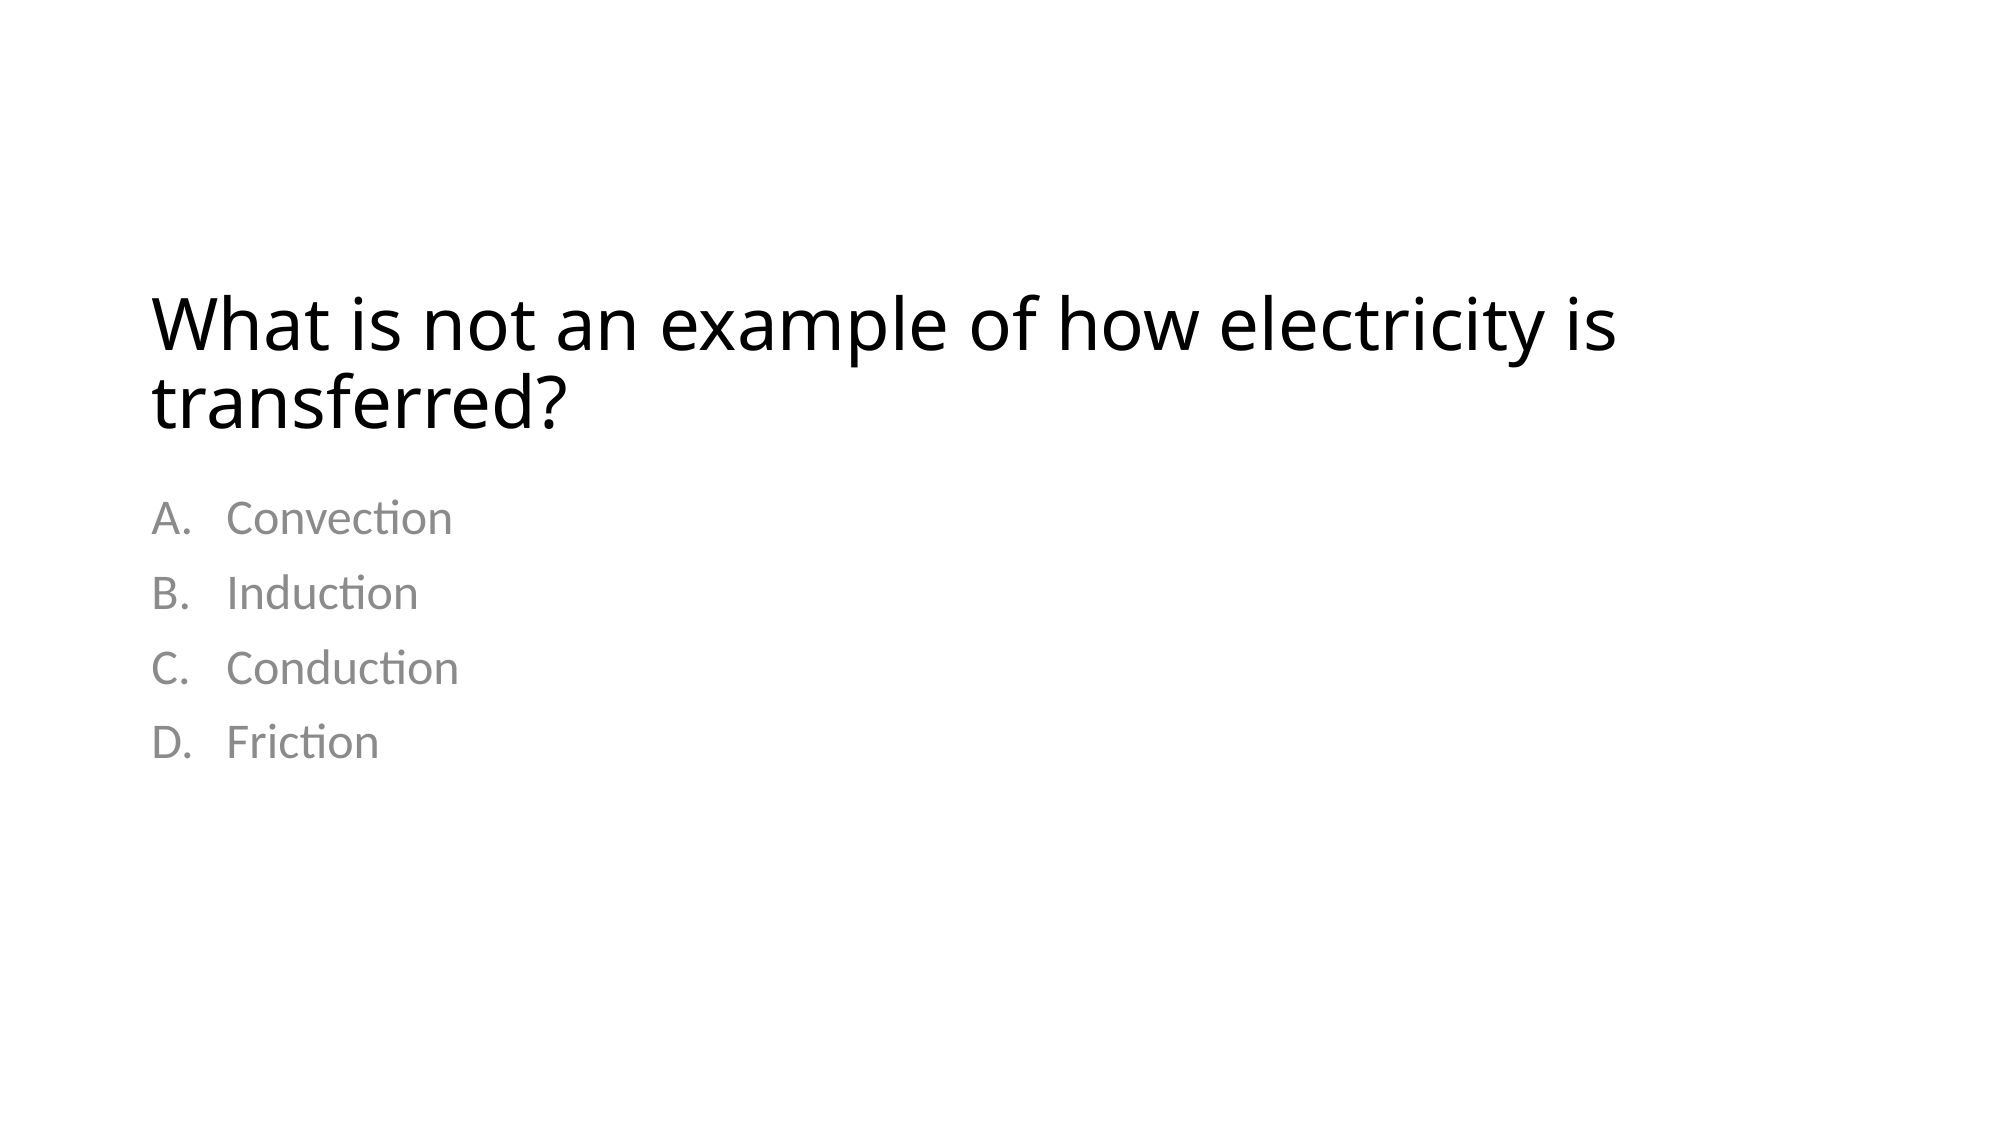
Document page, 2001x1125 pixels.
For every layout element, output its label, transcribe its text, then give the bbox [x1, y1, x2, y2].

title What is not an example of how electricity is transferred? [136, 280, 1862, 453]
list Convection Induction Conduction Friction [136, 483, 1862, 999]
